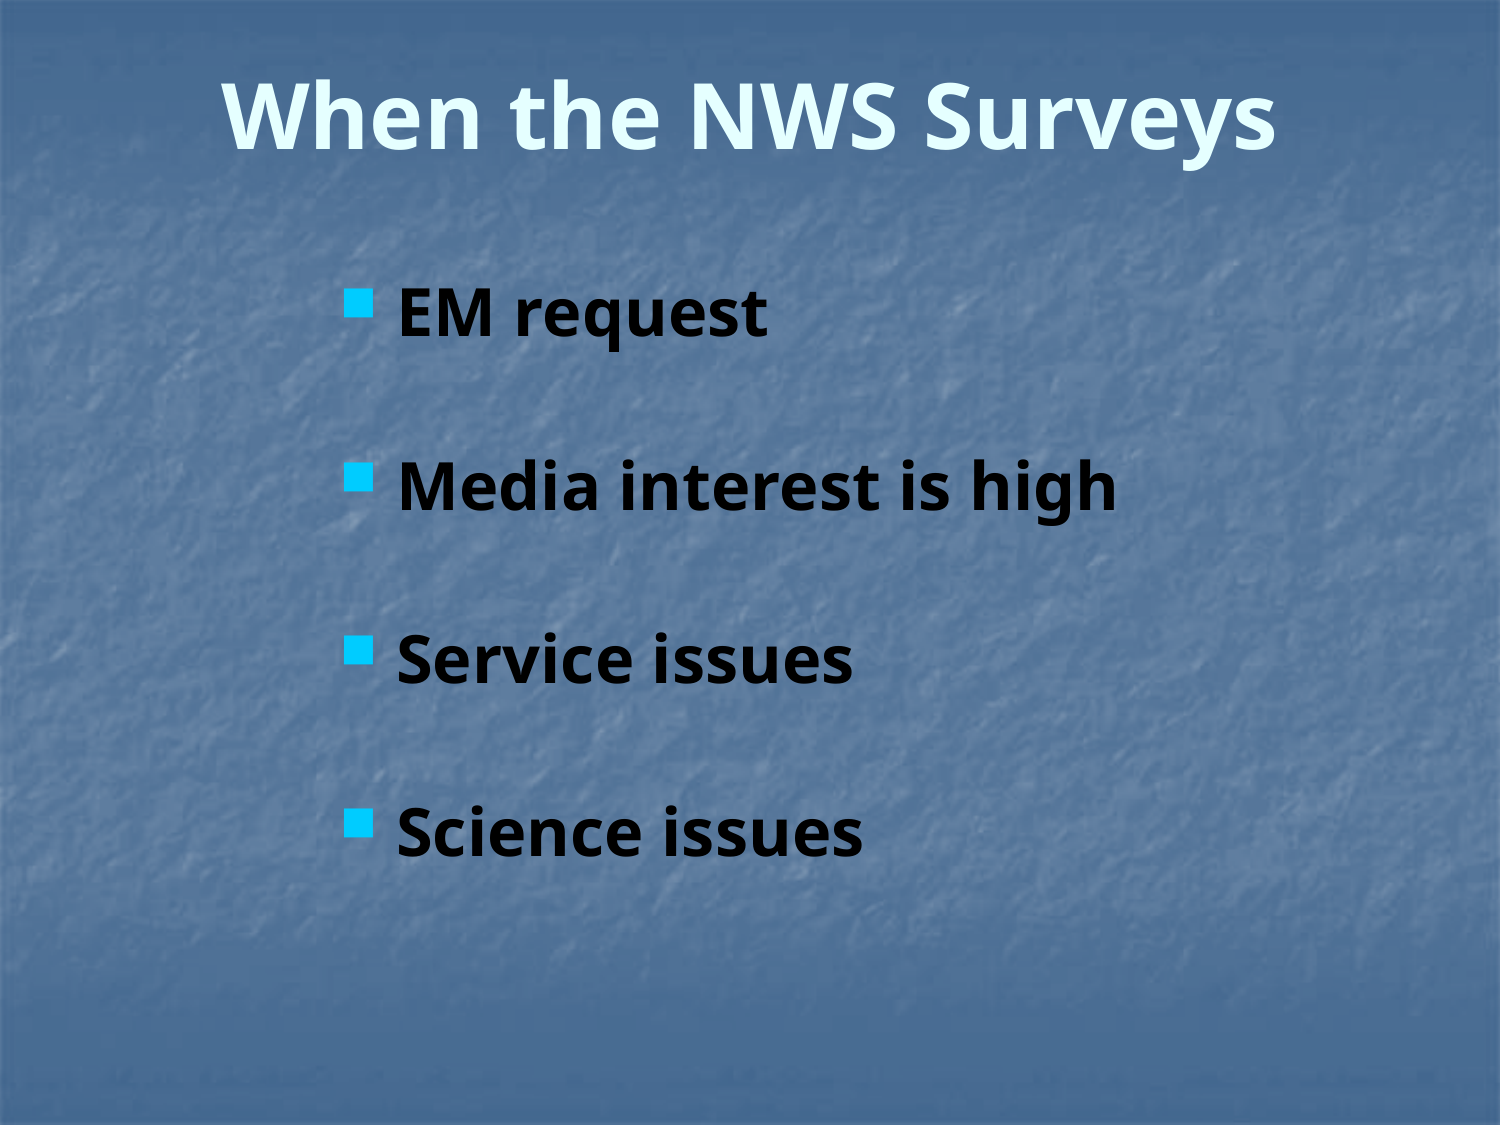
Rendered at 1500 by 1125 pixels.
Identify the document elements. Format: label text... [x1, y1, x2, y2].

title When the NWS Surveys [74, 0, 1426, 226]
list EM request Media interest is high Service issues Science issues [324, 262, 1176, 1125]
